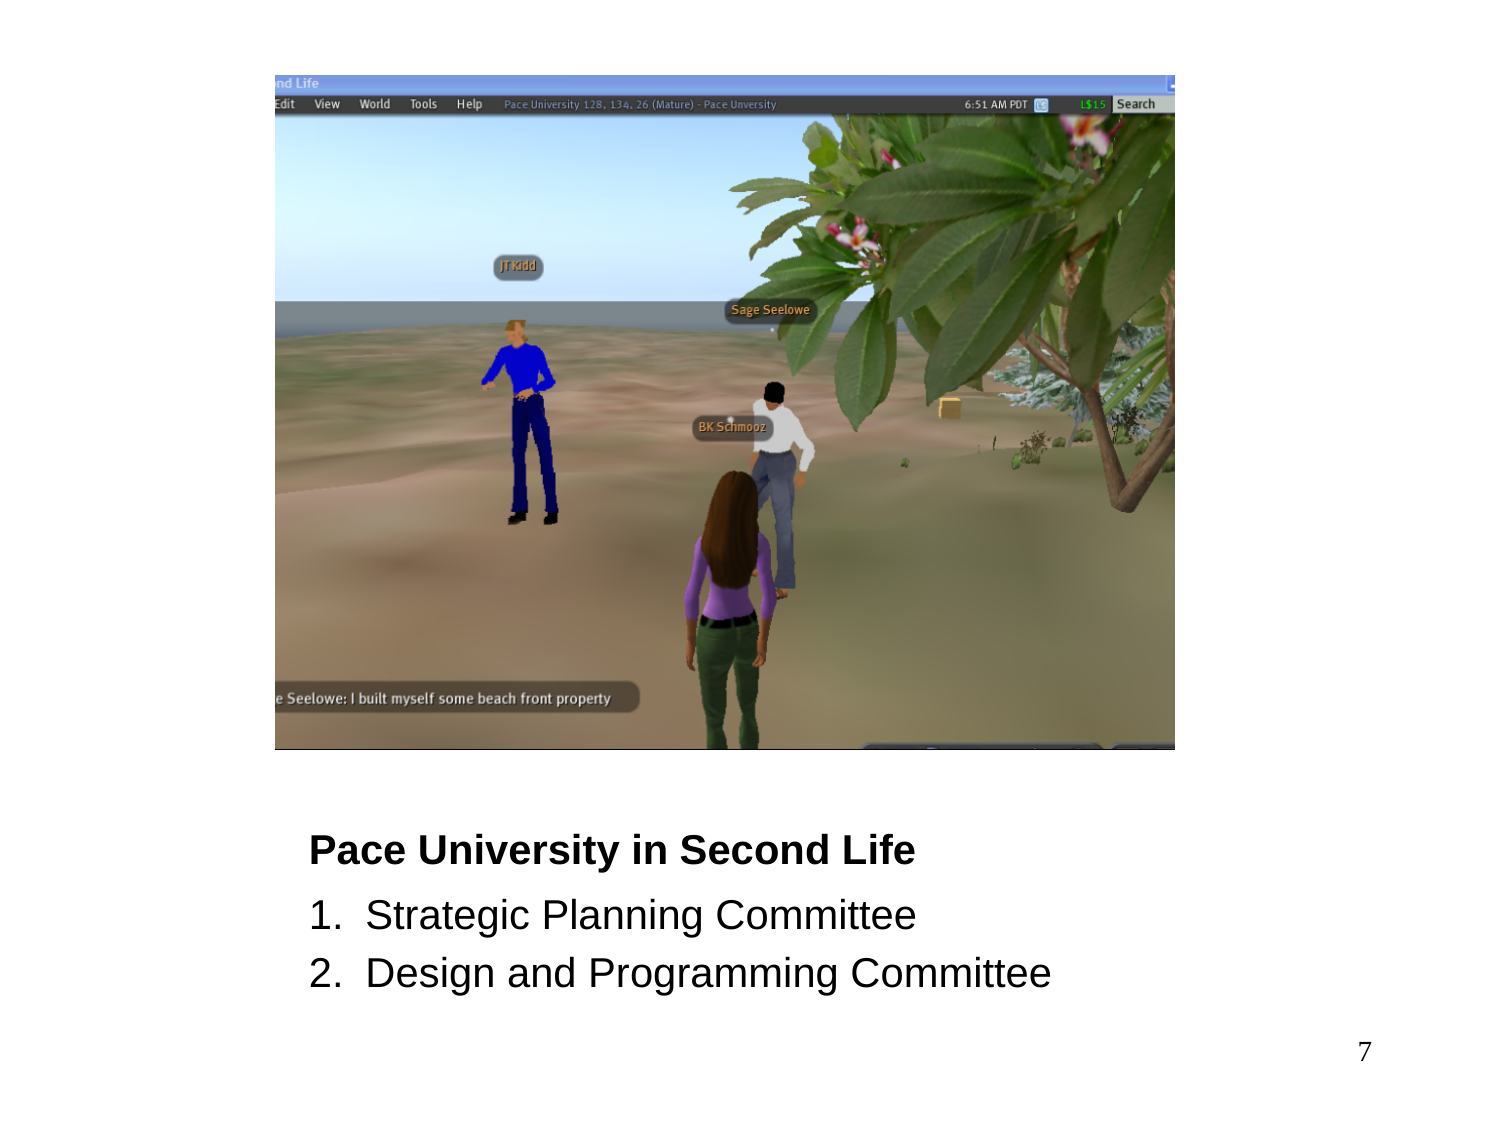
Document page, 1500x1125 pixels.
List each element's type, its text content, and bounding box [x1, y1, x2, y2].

slide_number 7 [1074, 1024, 1388, 1101]
list Strategic Planning Committee Design and Programming Committee [293, 880, 1195, 1013]
title Pace University in Second Life [293, 787, 1195, 880]
picture [274, 74, 1176, 751]
